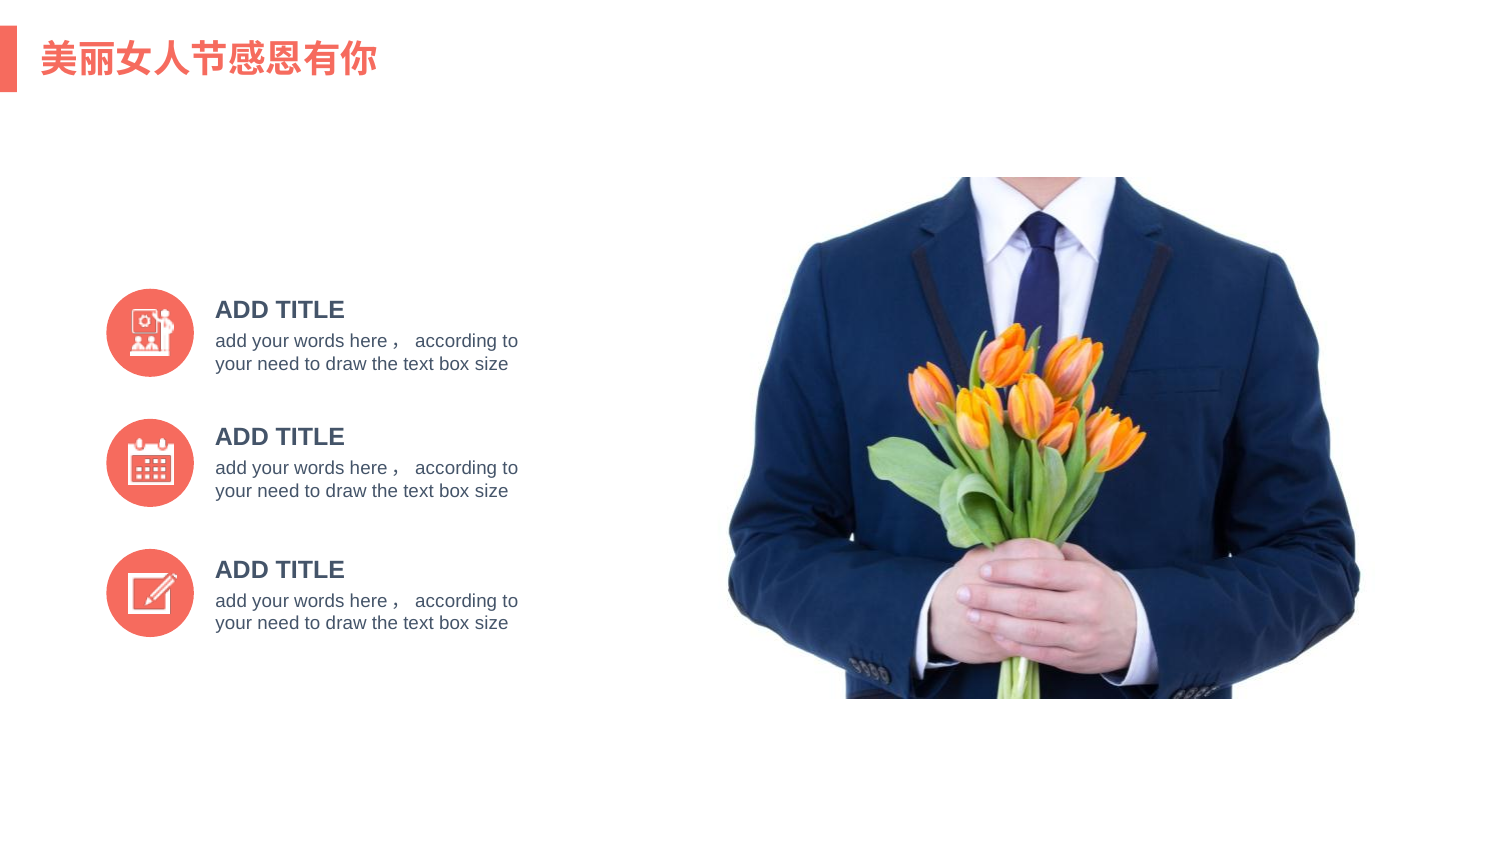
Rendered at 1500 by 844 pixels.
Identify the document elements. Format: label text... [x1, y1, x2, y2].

picture [130, 308, 174, 356]
picture [128, 572, 178, 614]
text_box add your words here，according to your need to draw the text box size [215, 455, 561, 501]
text_box [106, 418, 194, 507]
text_box ADD TITLE [214, 420, 388, 451]
text_box ADD TITLE [214, 293, 388, 324]
text_box [0, 24, 19, 94]
text_box add your words here，according to your need to draw the text box size [215, 588, 561, 634]
text_box [106, 288, 194, 377]
text_box ADD TITLE [214, 553, 388, 584]
text_box [106, 548, 194, 638]
text_box add your words here，according to your need to draw the text box size [215, 328, 561, 375]
picture [128, 438, 175, 485]
text_box 美丽女人节感恩有你 [29, 29, 459, 86]
picture [637, 177, 1421, 700]
